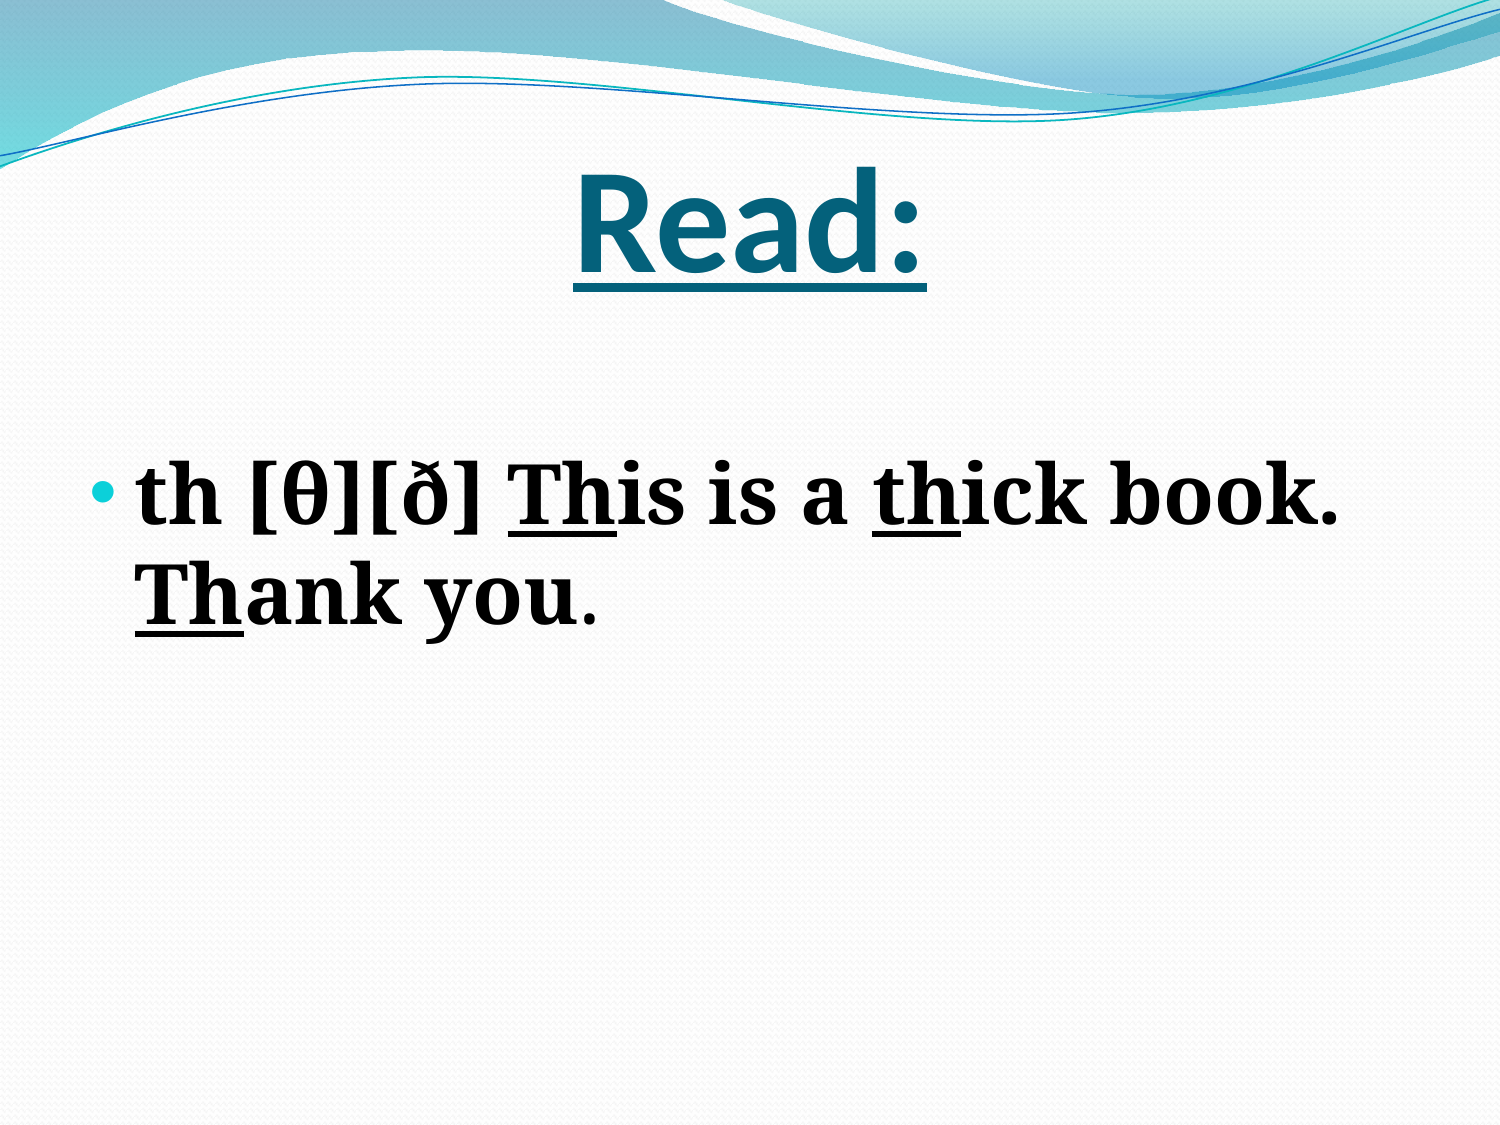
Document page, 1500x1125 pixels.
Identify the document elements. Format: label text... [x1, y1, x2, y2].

list th [θ][ð] This is a thick book. Thank you. [75, 317, 1425, 1038]
title Read: [75, 115, 1425, 303]
